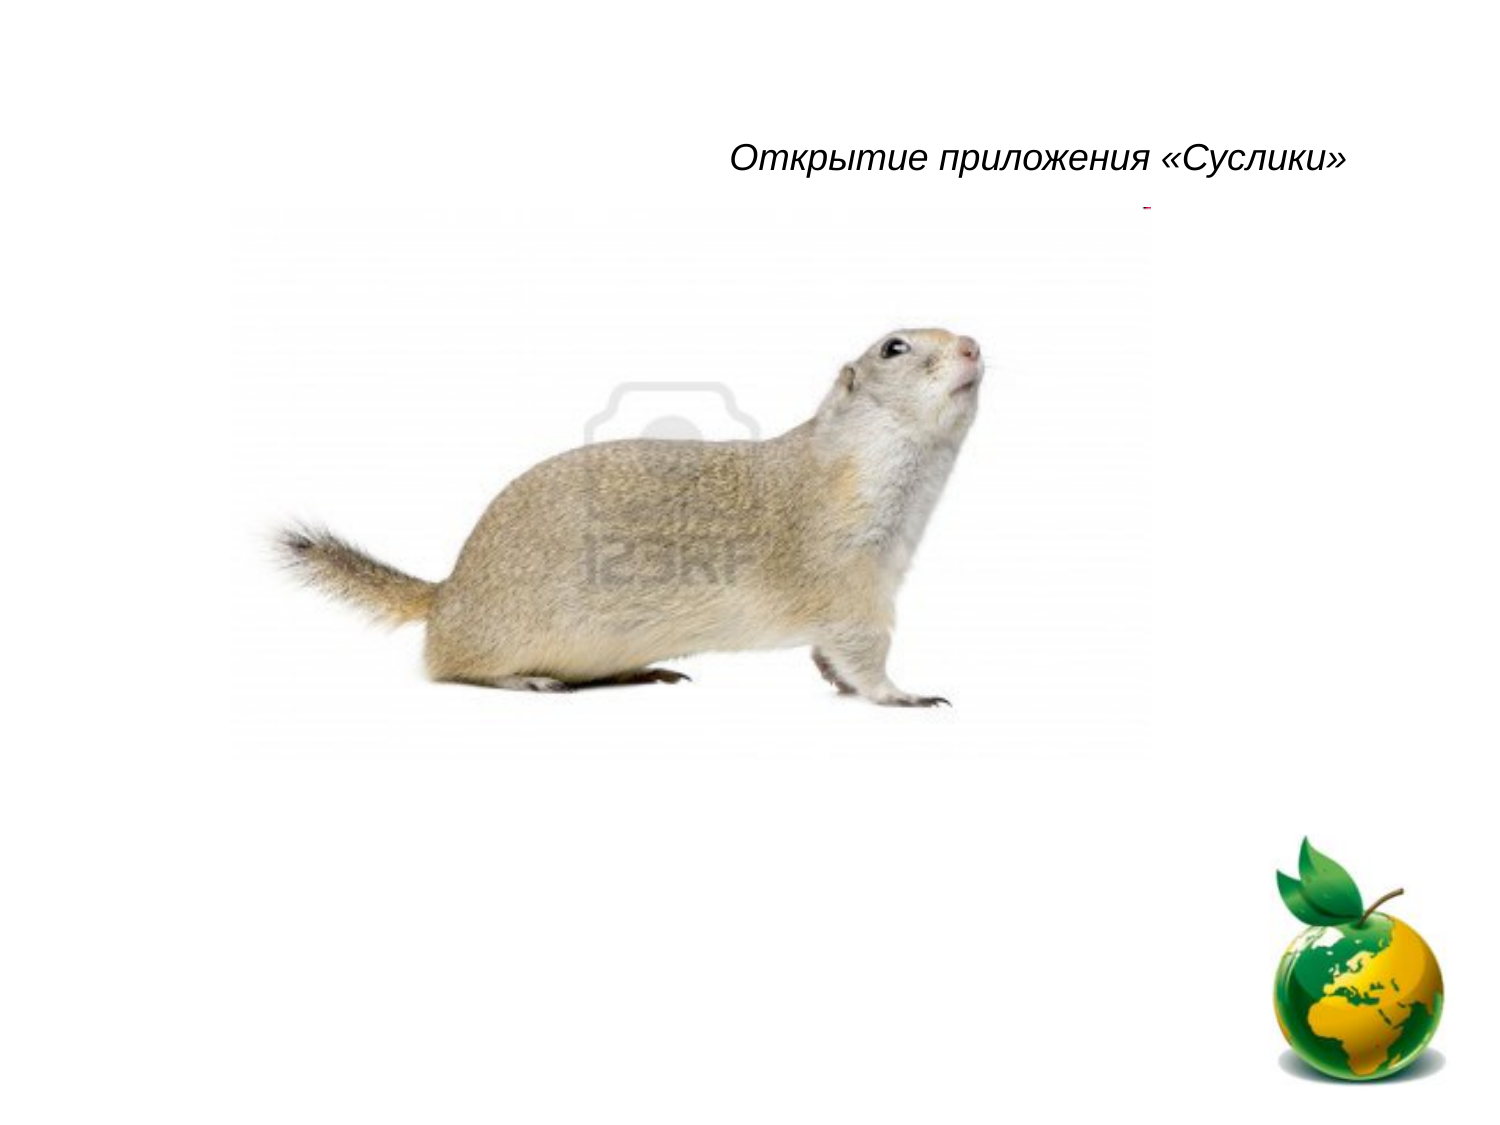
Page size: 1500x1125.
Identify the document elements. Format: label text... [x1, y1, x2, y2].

text_box Открытие приложения «Суслики» [714, 125, 1436, 186]
picture [1245, 833, 1454, 1090]
picture [229, 207, 1151, 761]
